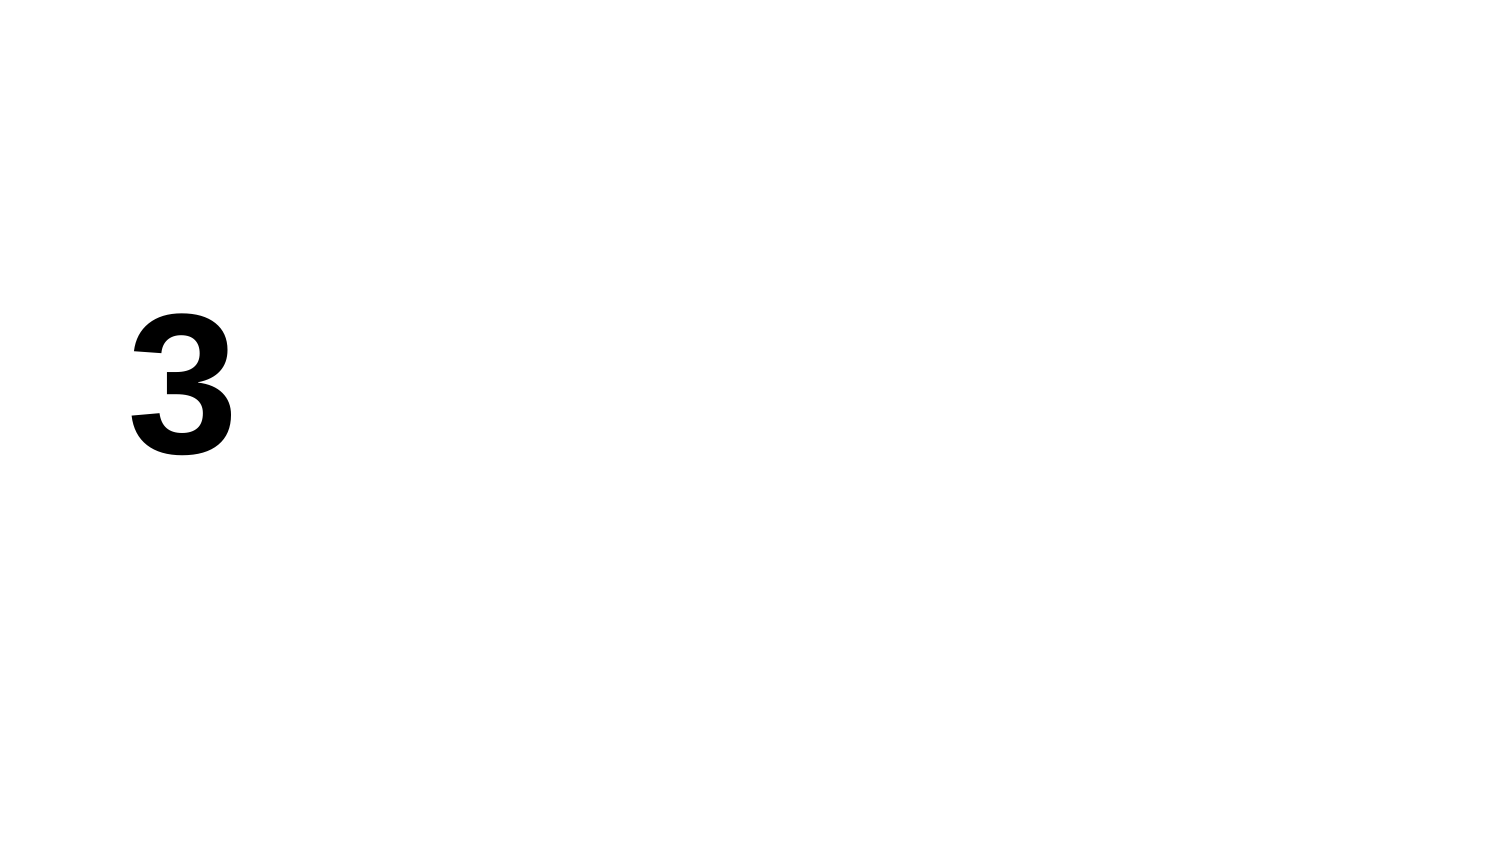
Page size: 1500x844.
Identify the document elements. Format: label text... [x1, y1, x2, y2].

text_box 3 [112, 235, 1388, 509]
